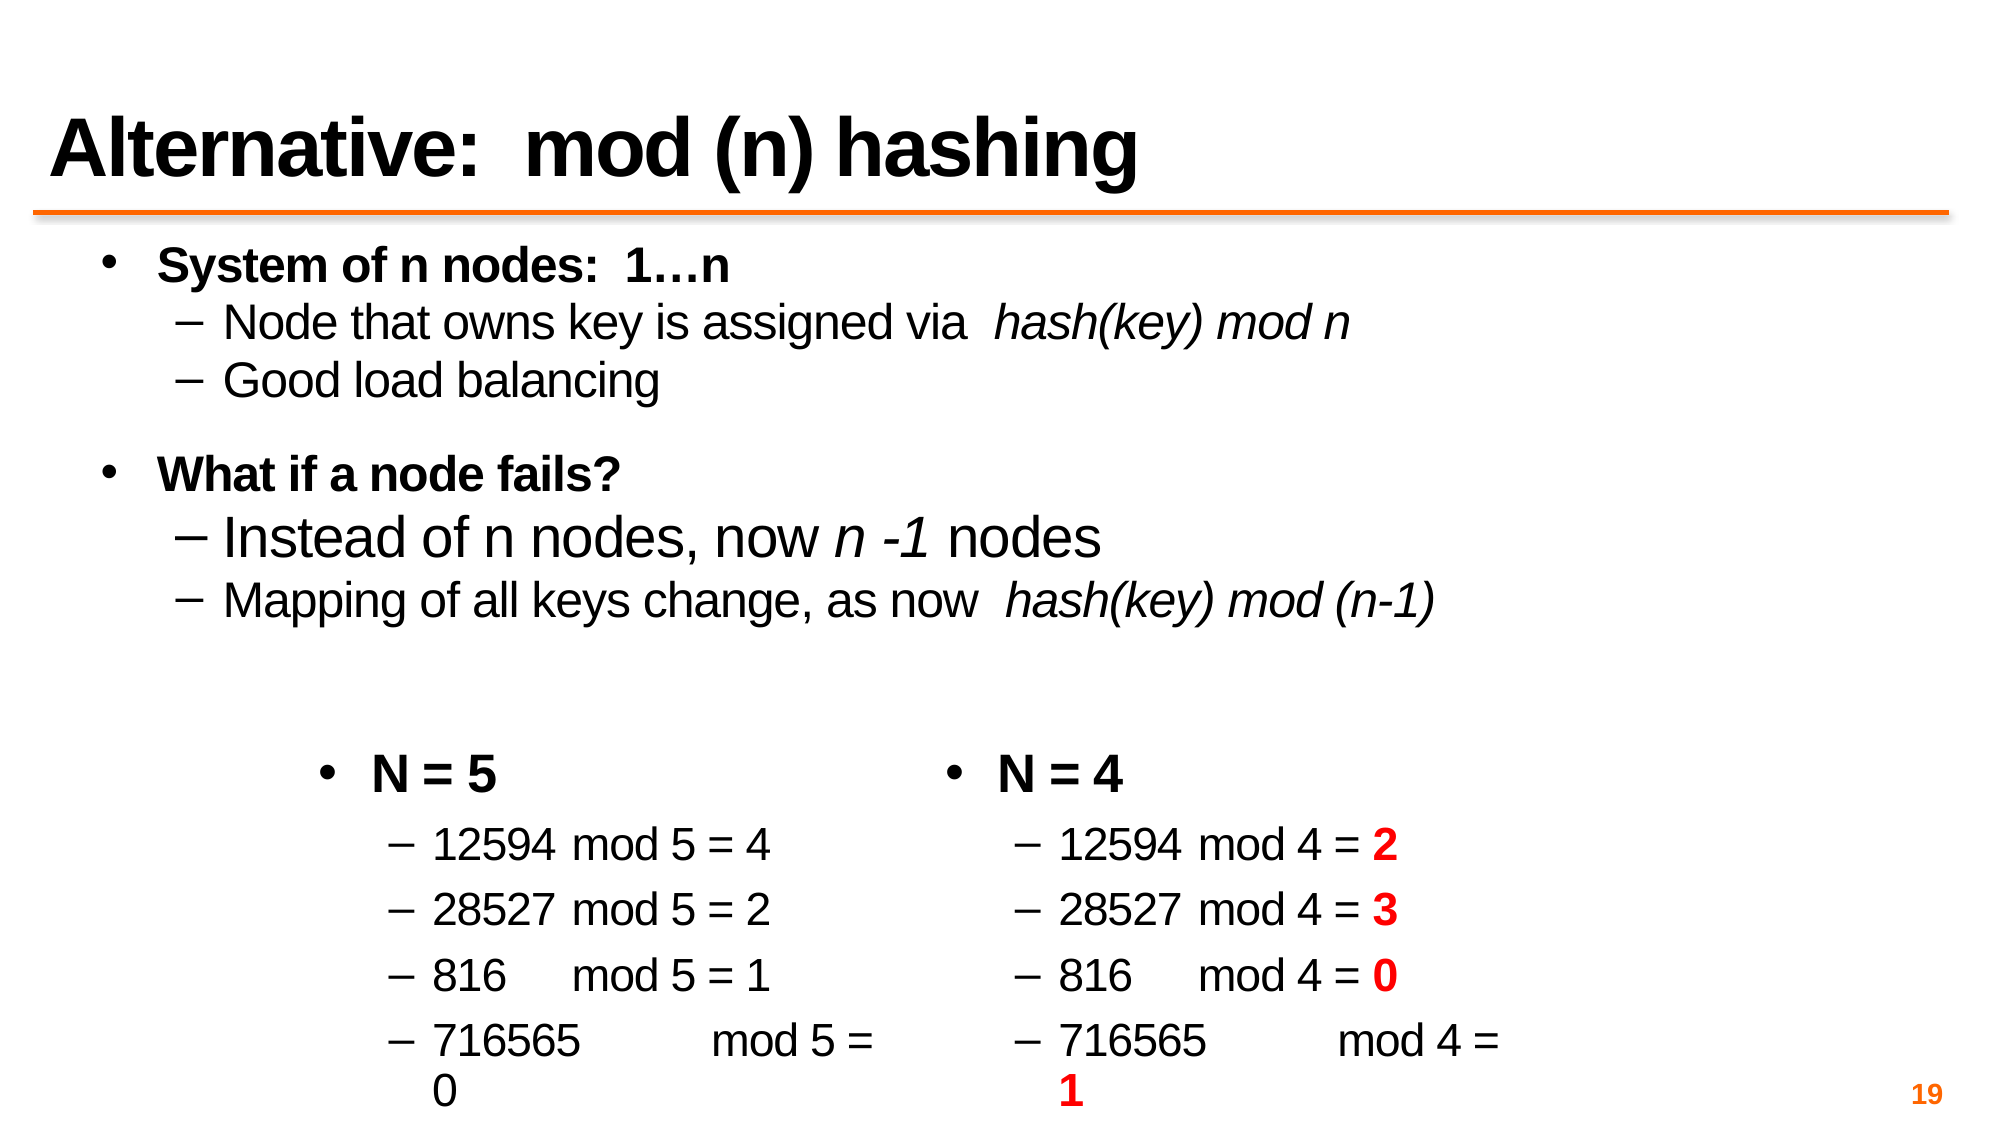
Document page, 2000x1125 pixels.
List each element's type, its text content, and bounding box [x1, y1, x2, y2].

text_box N = 5 12594 mod 5 = 4 28527 mod 5 = 2 816 mod 5 = 1 716565 mod 5 = 0 [312, 740, 914, 1125]
text_box N = 4 12594 mod 4 = 2 28527 mod 4 = 3 816 mod 4 = 0 716565 mod 4 = 1 [939, 740, 1540, 1125]
slide_number 19 [1540, 1074, 1950, 1110]
title Alternative: mod (n) hashing [33, 24, 1950, 201]
list System of n nodes: 1…n Node that owns key is assigned via hash(key) mod n Good load balancing What if a node fails? Instead of n nodes, now n -1 nodes Mapping of all keys change, as now hash(key) mod (n-1) [94, 237, 1950, 810]
